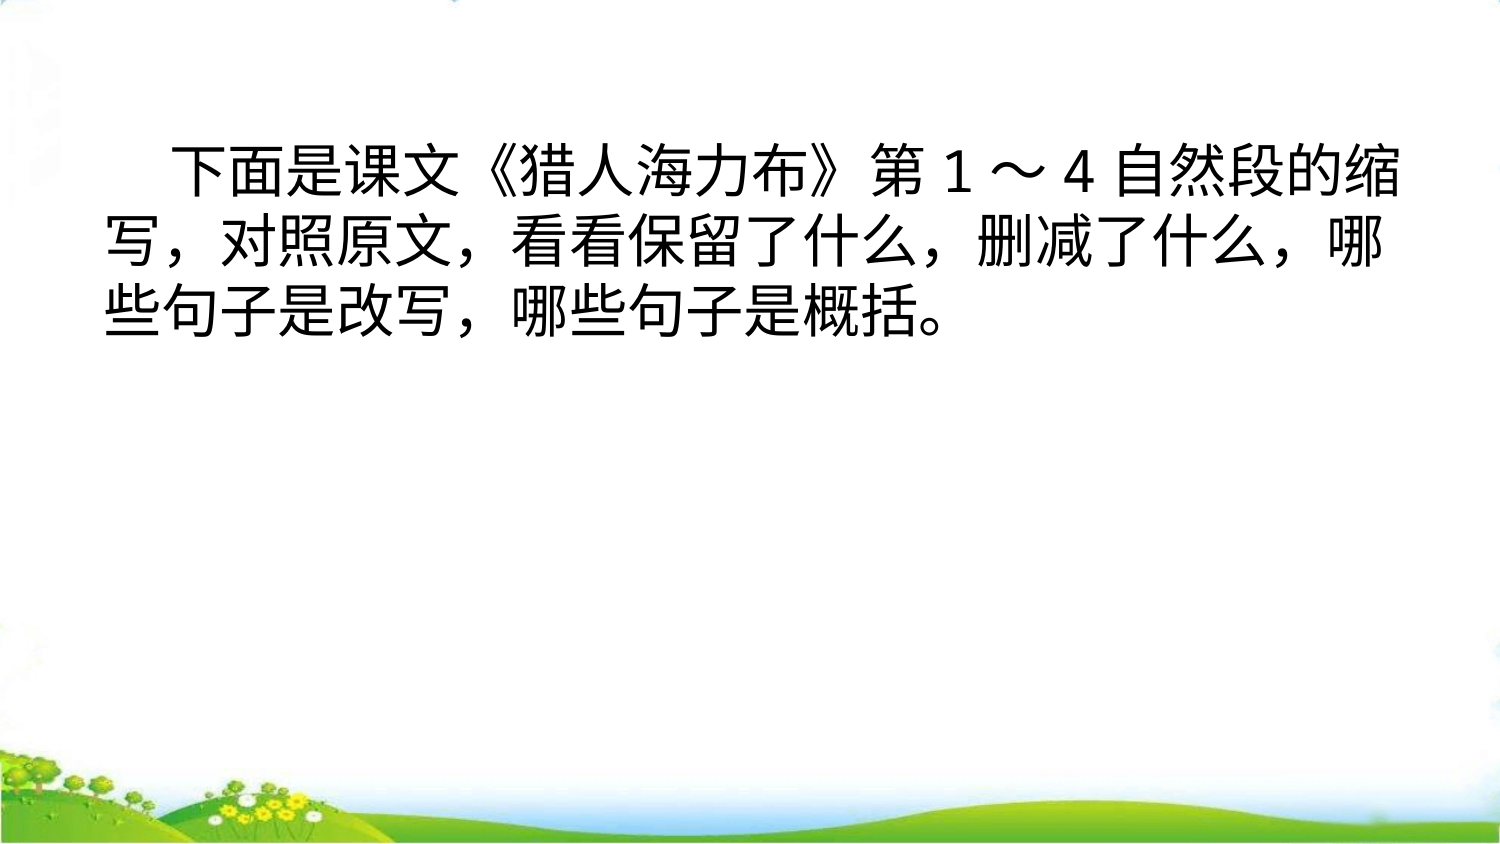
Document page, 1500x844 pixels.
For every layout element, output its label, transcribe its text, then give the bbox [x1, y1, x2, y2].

text_box 下面是课文《猎人海力布》第1〜4自然段的缩写，对照原文，看看保留了什么，删减了什么，哪些句子是改写，哪些句子是概括。 [88, 126, 1424, 352]
picture [0, 0, 1500, 844]
